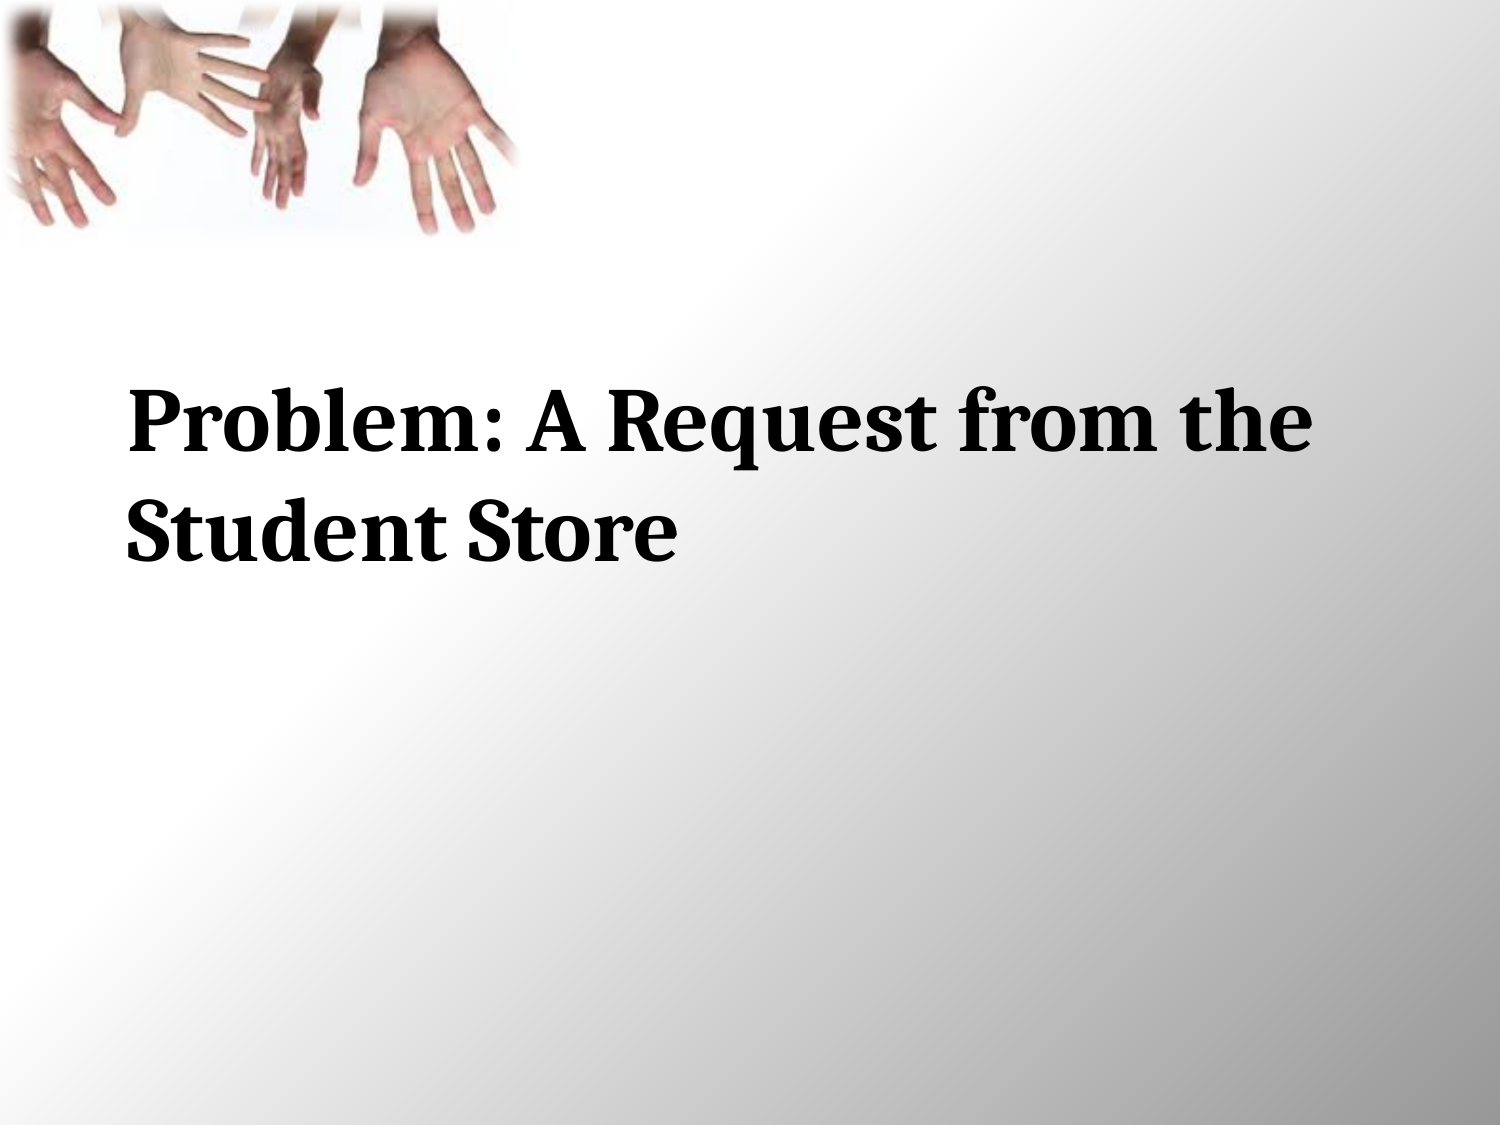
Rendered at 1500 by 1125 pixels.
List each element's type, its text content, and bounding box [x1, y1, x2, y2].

title Problem: A Request from the Student Store [112, 349, 1388, 591]
picture [23, 22, 494, 221]
